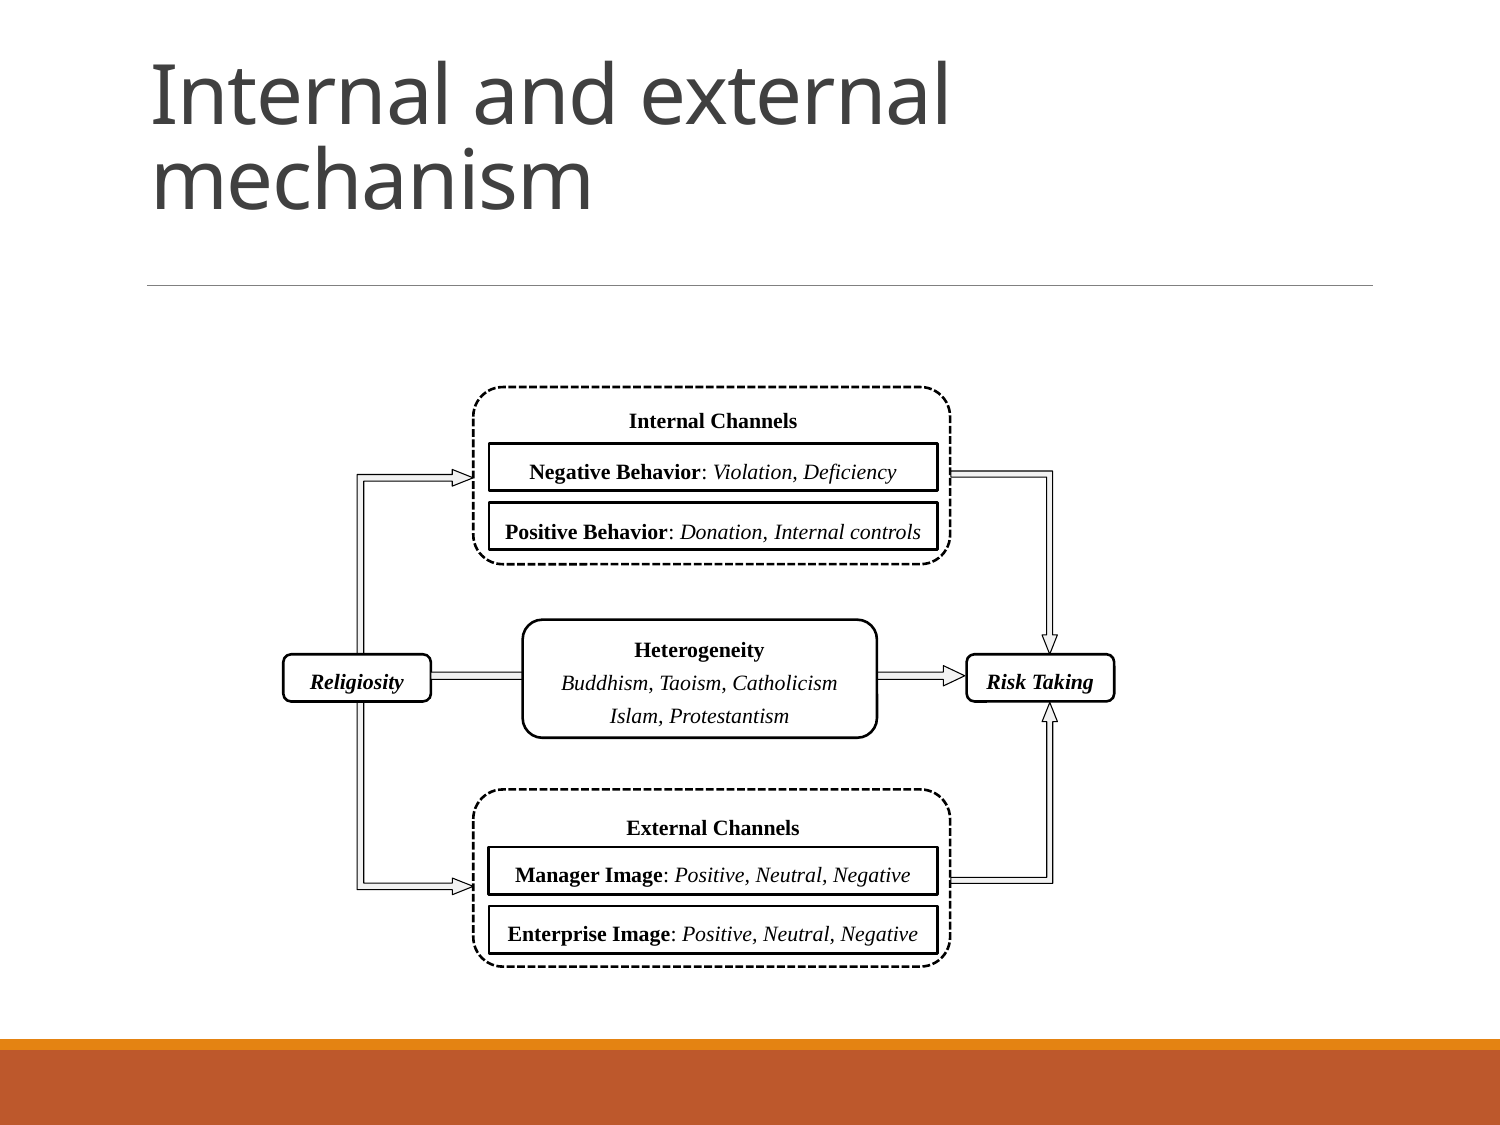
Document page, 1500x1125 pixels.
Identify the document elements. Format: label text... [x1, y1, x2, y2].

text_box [251, 354, 1149, 998]
title Internal and external mechanism [135, 47, 1373, 234]
